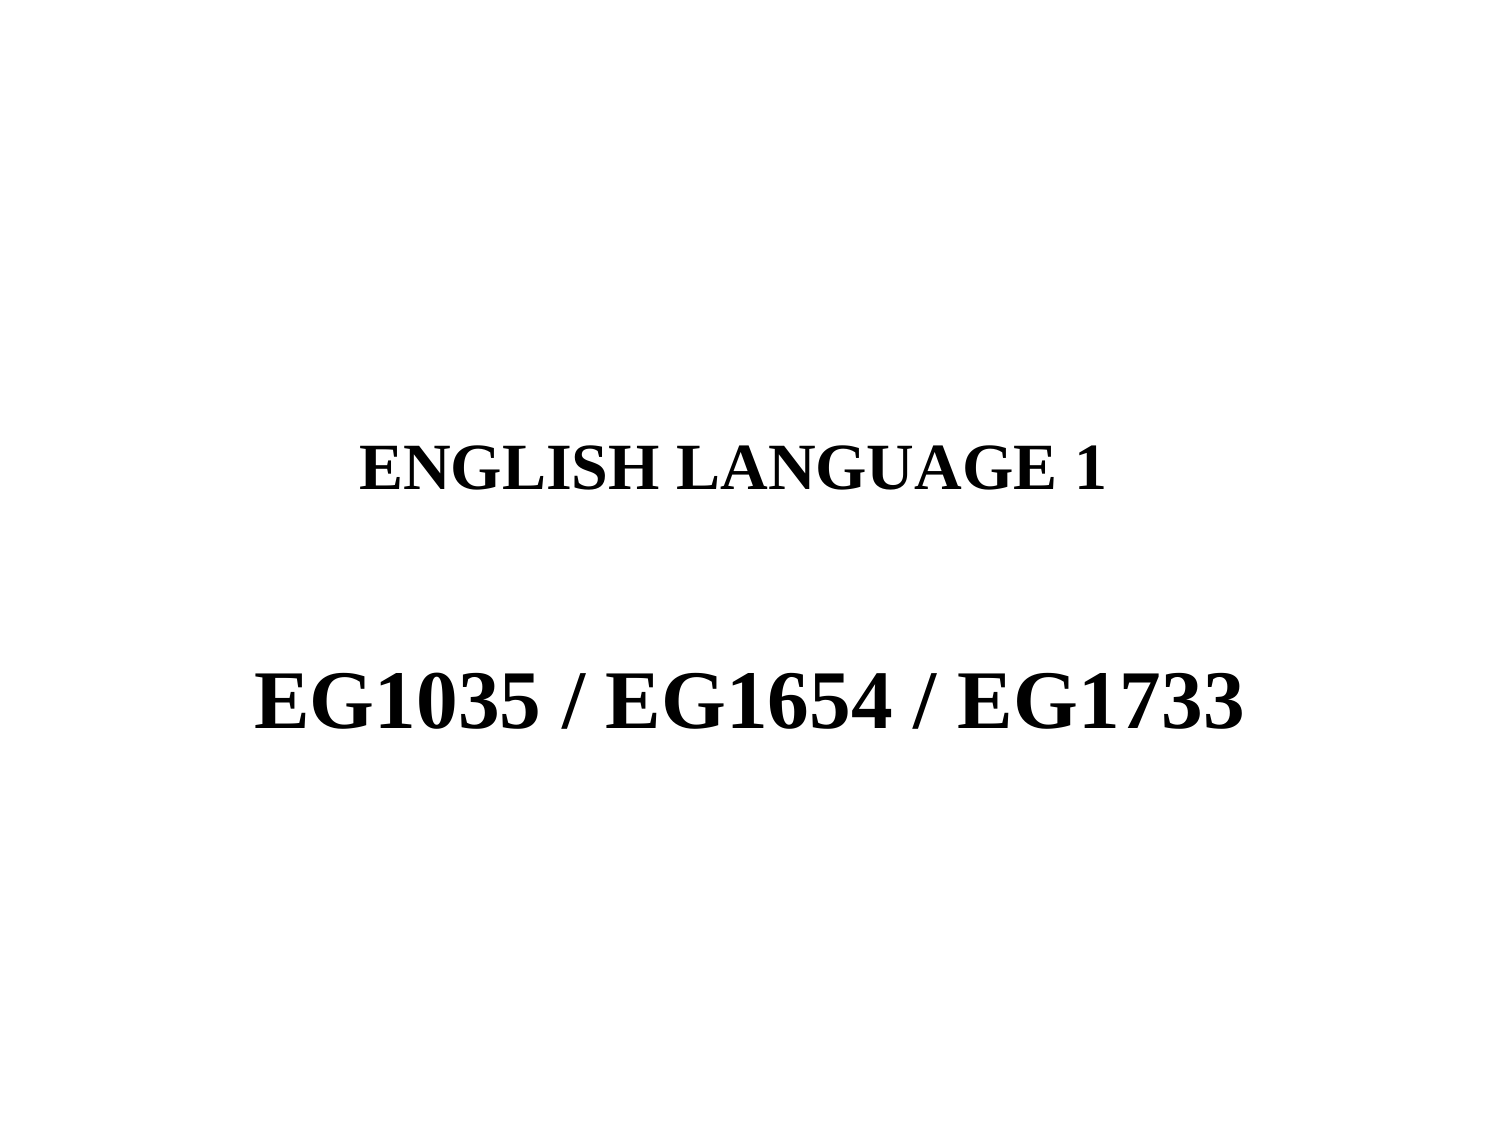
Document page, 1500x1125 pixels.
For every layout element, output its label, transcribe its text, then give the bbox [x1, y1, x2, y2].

subtitle EG1035 / EG1654 / EG1733 [225, 637, 1275, 925]
title ENGLISH LANGUAGE 1 [112, 349, 1388, 591]
